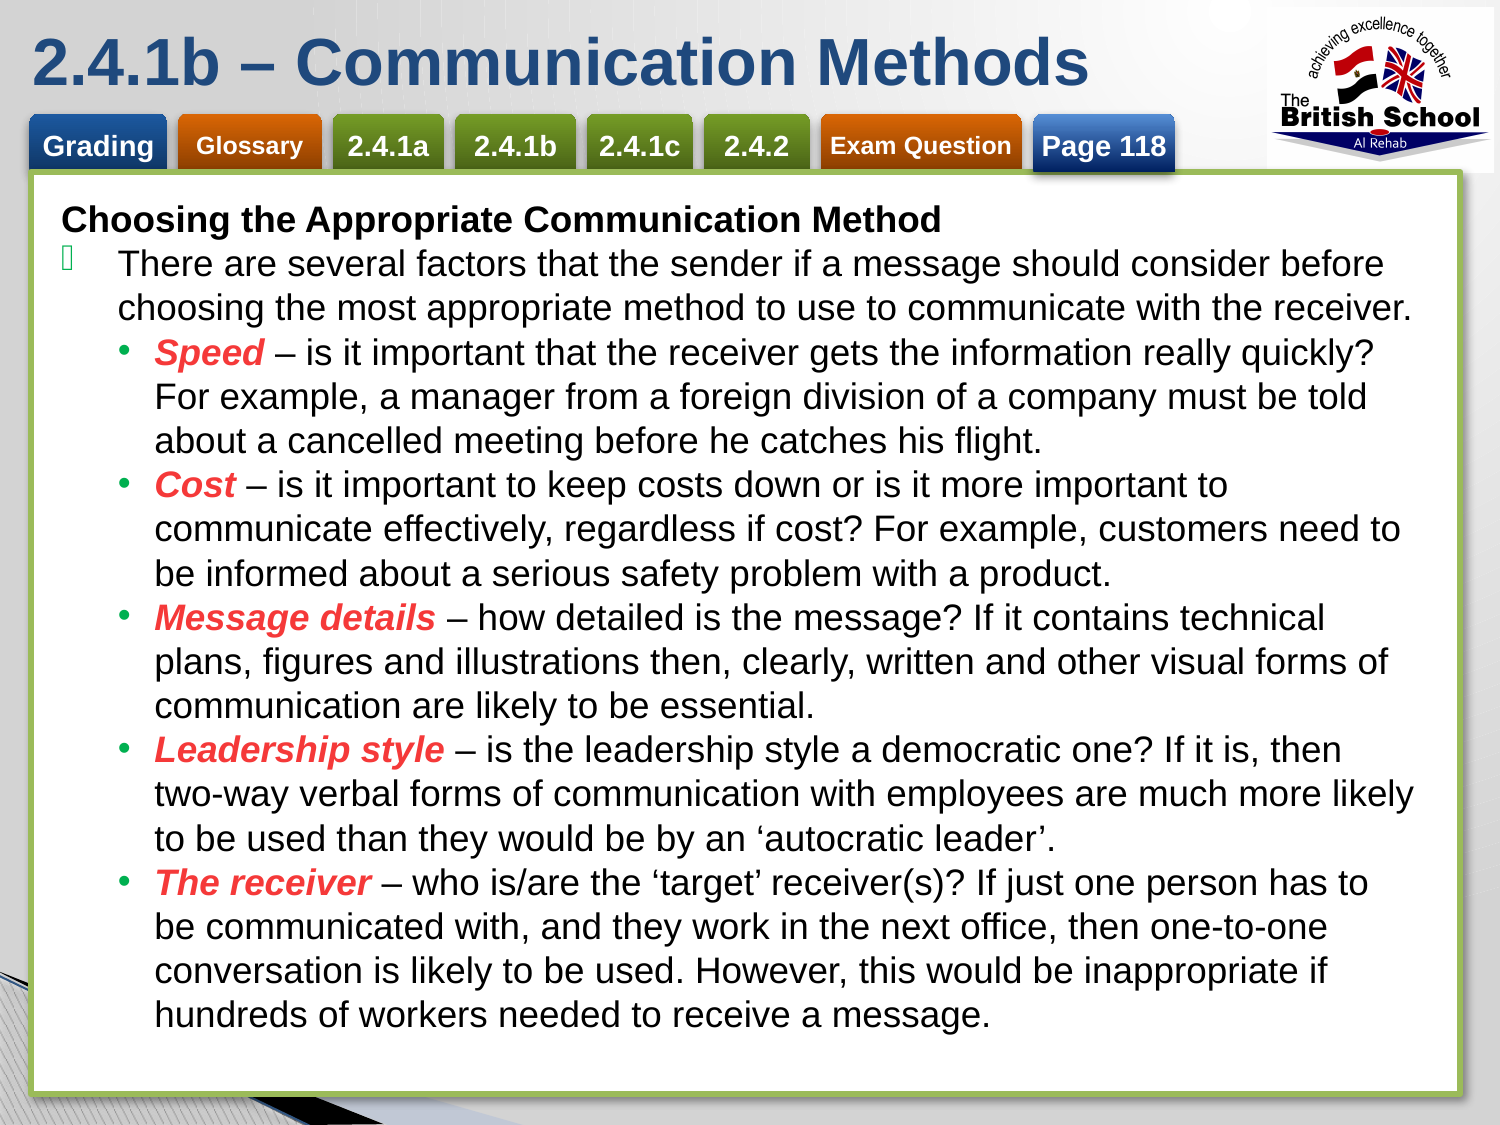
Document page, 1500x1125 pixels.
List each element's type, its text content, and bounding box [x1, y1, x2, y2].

text_box Page 118 [1033, 113, 1176, 173]
picture [1267, 7, 1495, 173]
text_box Choosing the Appropriate Communication Method There are several factors that the sender if a message should consider before choosing the most appropriate method to use to communicate with the receiver. Speed – is it important that the receiver gets the information really quickly? For example, a manager from a foreign division of a company must be told about a cancelled meeting before he catches his flight. Cost – is it important to keep costs down or is it more important to communicate effectively, regardless if cost? For example, customers need to be informed about a serious safety problem with a product. Message details – how detailed is the message? If it contains technical plans, figures and illustrations then, clearly, written and other visual forms of communication are likely to be essential. Leadership style – is the leadership style a democratic one? If it is, then two-way verbal forms of communication with employees are much more likely to be used than they would be by an ‘autocratic leader’. The receiver – who is/are the ‘target’ receiver(s)? If just one person has to be communicated with, and they work in the next office, then one-to-one conversation is likely to be used. However, this would be inappropriate if hundreds of workers needed to receive a message. [46, 188, 1435, 1043]
picture [281, 1114, 303, 1125]
title 2.4.1b – Communication Methods [17, 7, 1270, 110]
